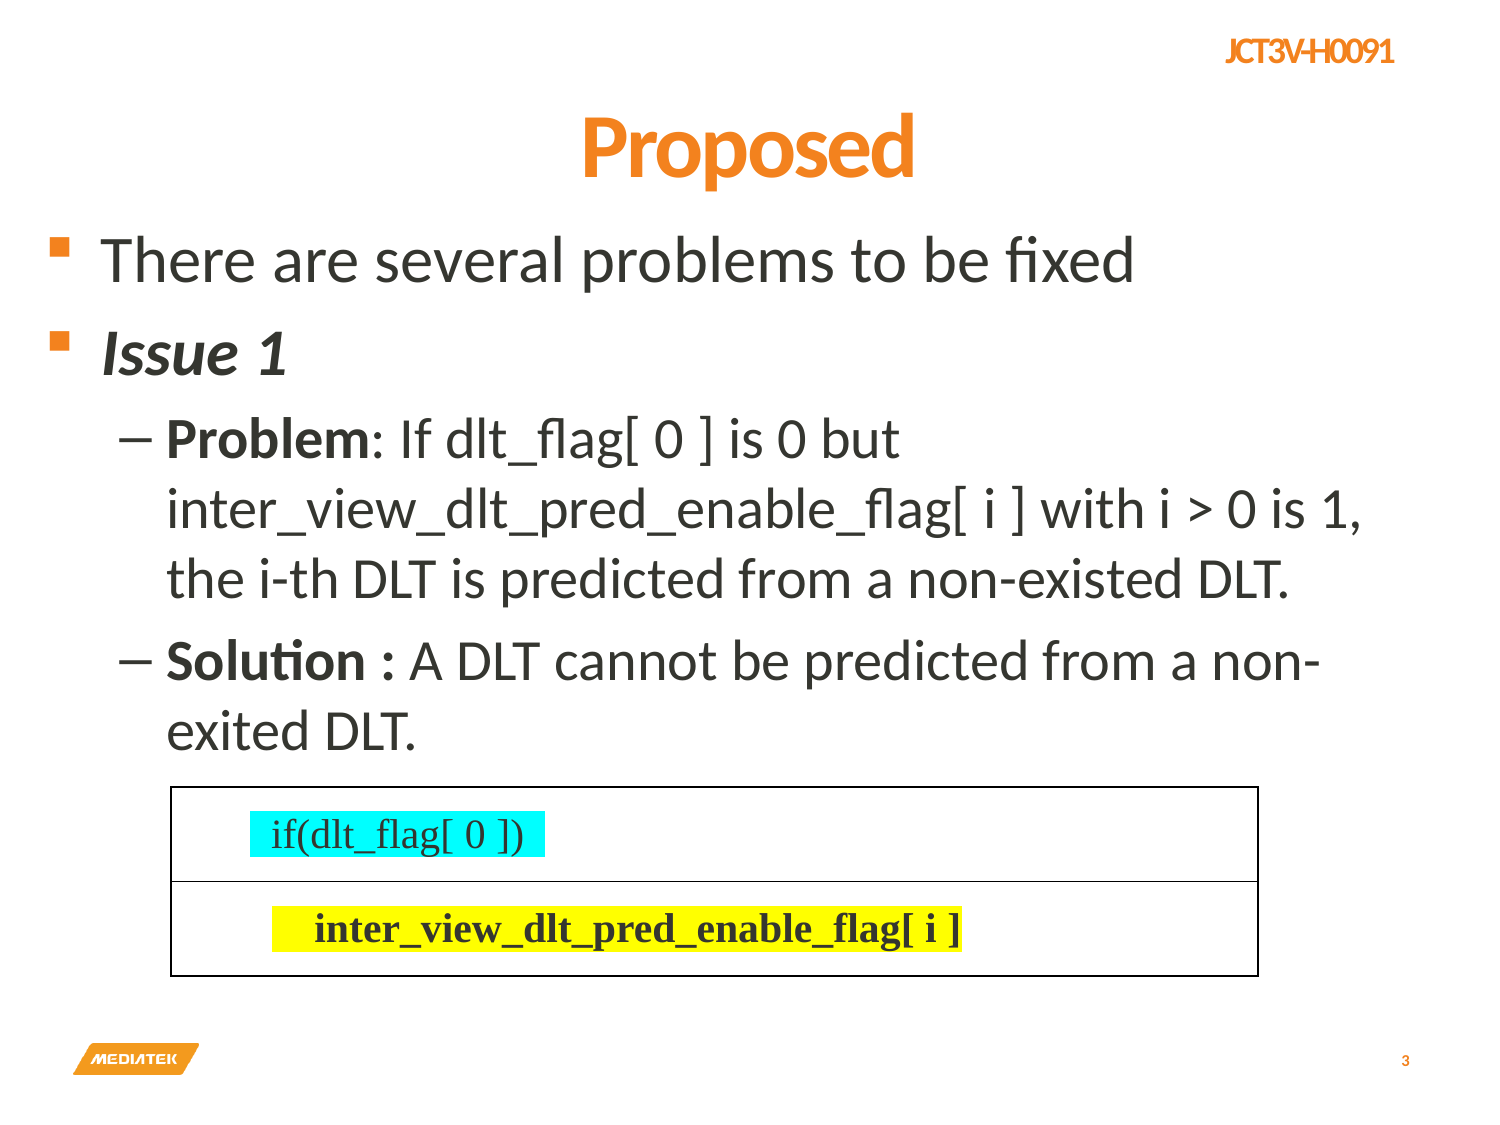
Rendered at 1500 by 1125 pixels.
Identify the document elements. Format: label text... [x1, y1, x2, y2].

picture [73, 1043, 199, 1075]
slide_number 3 [1251, 1029, 1425, 1090]
table_cell inter_view_dlt_pred_enable_flag[ i ] [172, 882, 1257, 975]
table_header if(dlt_flag[ 0 ]) [172, 788, 1257, 881]
title Proposed [75, 99, 1425, 208]
list There are several problems to be fixed Issue 1 Problem: If dlt_flag[ 0 ] is 0 but inter_view_dlt_pred_enable_flag[ i ] with i > 0 is 1, the i-th DLT is predicted from a non-existed DLT. Solution : A DLT cannot be predicted from a non-exited DLT. [29, 208, 1471, 990]
